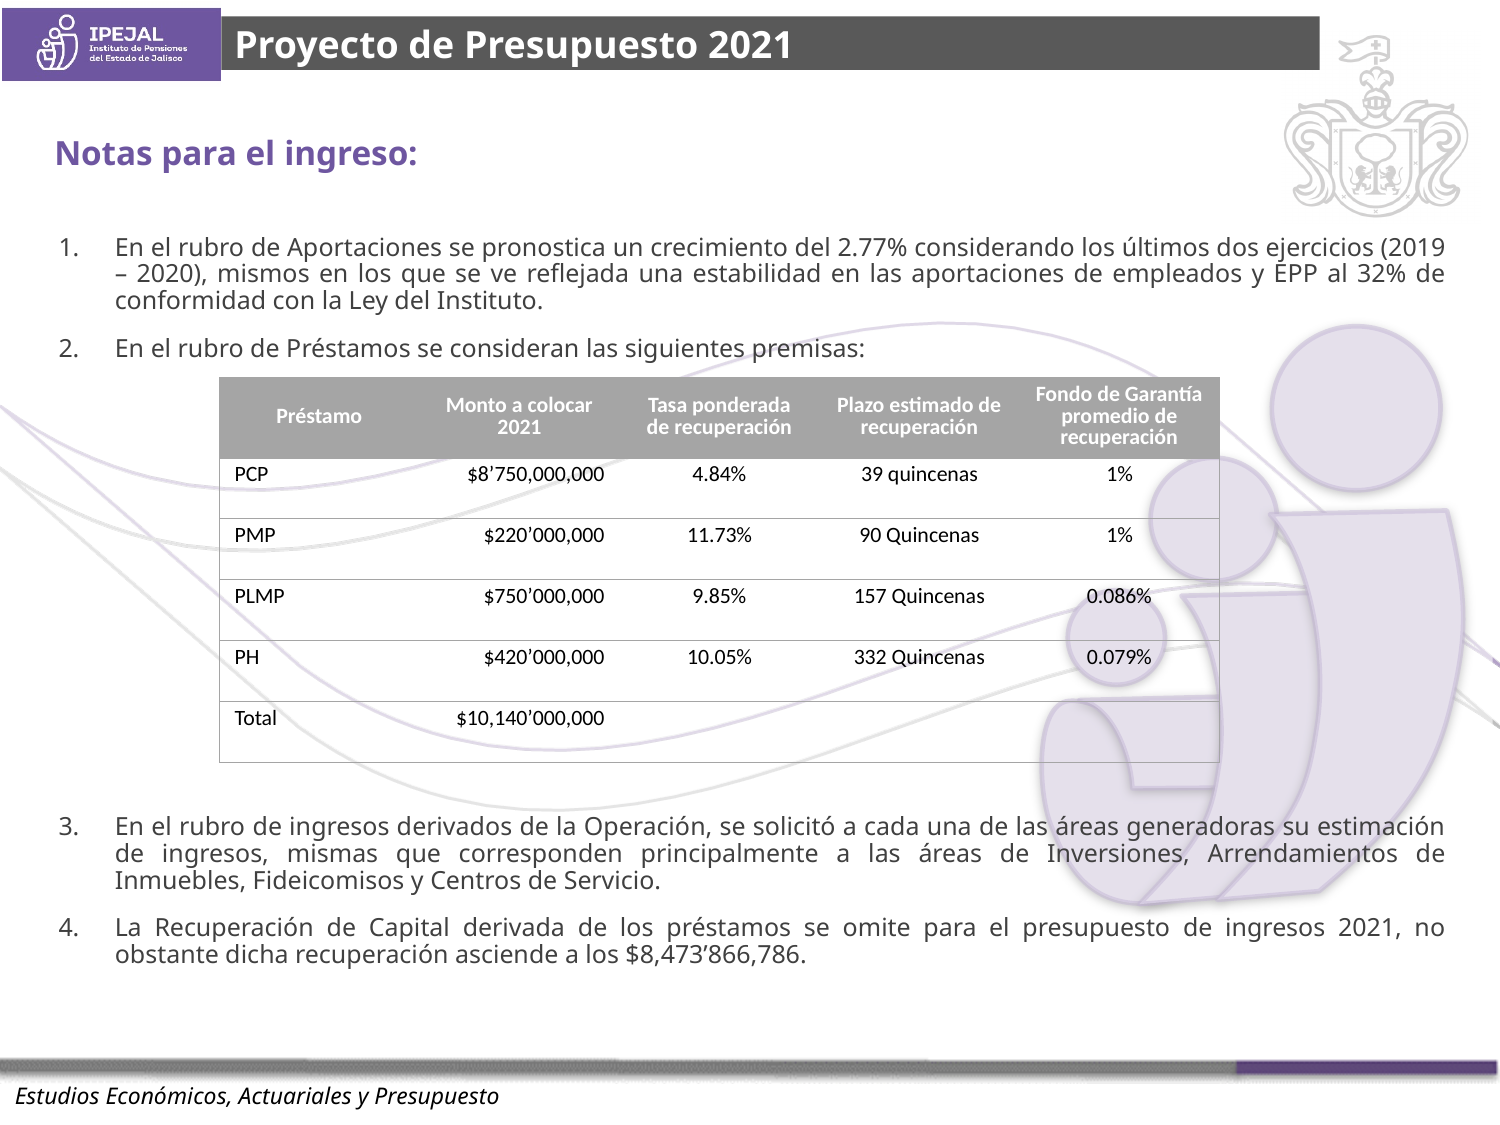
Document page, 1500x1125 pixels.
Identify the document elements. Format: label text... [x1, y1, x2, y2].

table_cell 4.84% [619, 459, 819, 518]
table_cell 9.85% [619, 580, 819, 640]
list Proyecto de Presupuesto 2021 [219, 18, 1316, 73]
table_header Plazo estimado de recuperación [819, 378, 1019, 458]
table_cell 39 quincenas [819, 459, 1019, 518]
table_cell Total [220, 702, 420, 762]
table_header Tasa ponderada de recuperación [619, 378, 819, 458]
table_cell 0.079% [1019, 641, 1219, 701]
table_cell $8’750,000,000 [420, 459, 619, 518]
table_cell $420’000,000 [420, 641, 619, 701]
table_cell $10,140’000,000 [420, 702, 619, 762]
table_header Monto a colocar 2021 [420, 378, 619, 458]
table_cell 10.05% [619, 641, 819, 701]
table_cell PMP [220, 519, 420, 579]
table_cell $220’000,000 [420, 519, 619, 579]
list En el rubro de Aportaciones se pronostica un crecimiento del 2.77% considerando los últimos dos ejercicios (2019 – 2020), mismos en los que se ve reflejada una estabilidad en las aportaciones de empleados y EPP al 32% de conformidad con la Ley del Instituto. En el rubro de Préstamos se consideran las siguientes premisas: En el rubro de ingresos derivados de la Operación, se solicitó a cada una de las áreas generadoras su estimación de ingresos, mismas que corresponden principalmente a las áreas de Inversiones, Arrendamientos de Inmuebles, Fideicomisos y Centros de Servicio. La Recuperación de Capital derivada de los préstamos se omite para el presupuesto de ingresos 2021, no obstante dicha recuperación asciende a los $8,473’866,786. [43, 227, 1463, 1038]
table_cell [819, 702, 1019, 762]
table_cell 332 Quincenas [819, 641, 1019, 701]
table_cell 90 Quincenas [819, 519, 1019, 579]
table_cell 157 Quincenas [819, 580, 1019, 640]
table_cell PH [220, 641, 420, 701]
picture [0, 1053, 1500, 1084]
picture [1493, 321, 1500, 812]
table_cell PLMP [220, 580, 420, 640]
table_cell 11.73% [619, 519, 819, 579]
table_cell [1019, 702, 1219, 762]
picture [2, 1, 221, 87]
table_header Préstamo [220, 378, 420, 458]
table_cell [619, 702, 819, 762]
table_cell $750’000,000 [420, 580, 619, 640]
table_cell PCP [220, 459, 420, 518]
list Notas para el ingreso: [39, 129, 1457, 198]
table_cell 0.086% [1019, 580, 1219, 640]
table_cell 1% [1019, 459, 1219, 518]
table_header Fondo de Garantía promedio de recuperación [1019, 378, 1219, 458]
table_cell 1% [1019, 519, 1219, 579]
